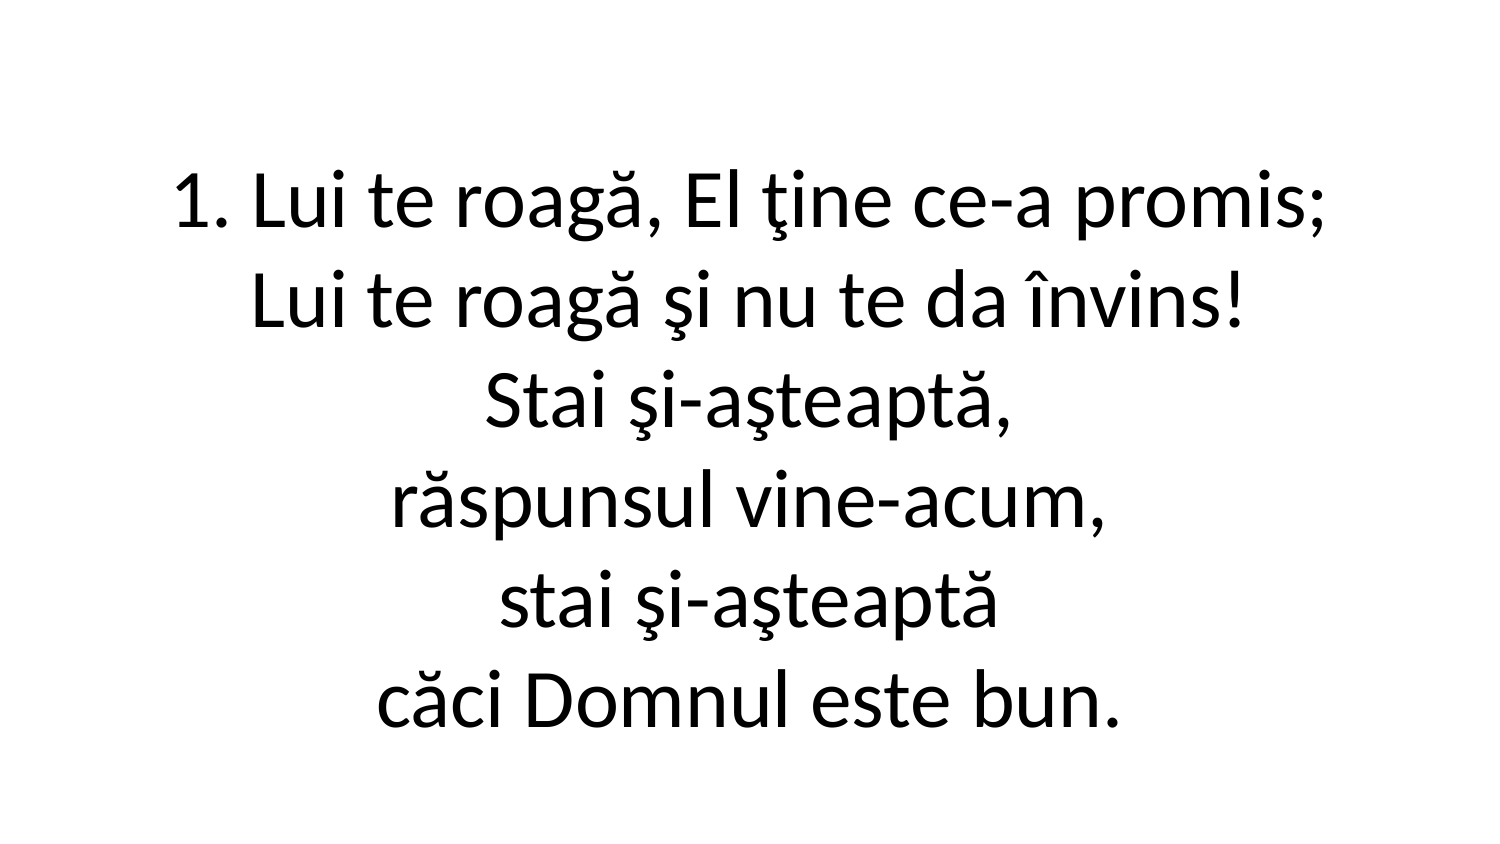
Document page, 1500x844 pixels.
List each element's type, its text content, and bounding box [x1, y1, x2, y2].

text_box 1. Lui te roagă, El ţine ce-a promis; Lui te roagă şi nu te da învins! Stai şi-aşteaptă, răspunsul vine-acum, stai şi-aşteaptă căci Domnul este bun. [154, 92, 1346, 752]
